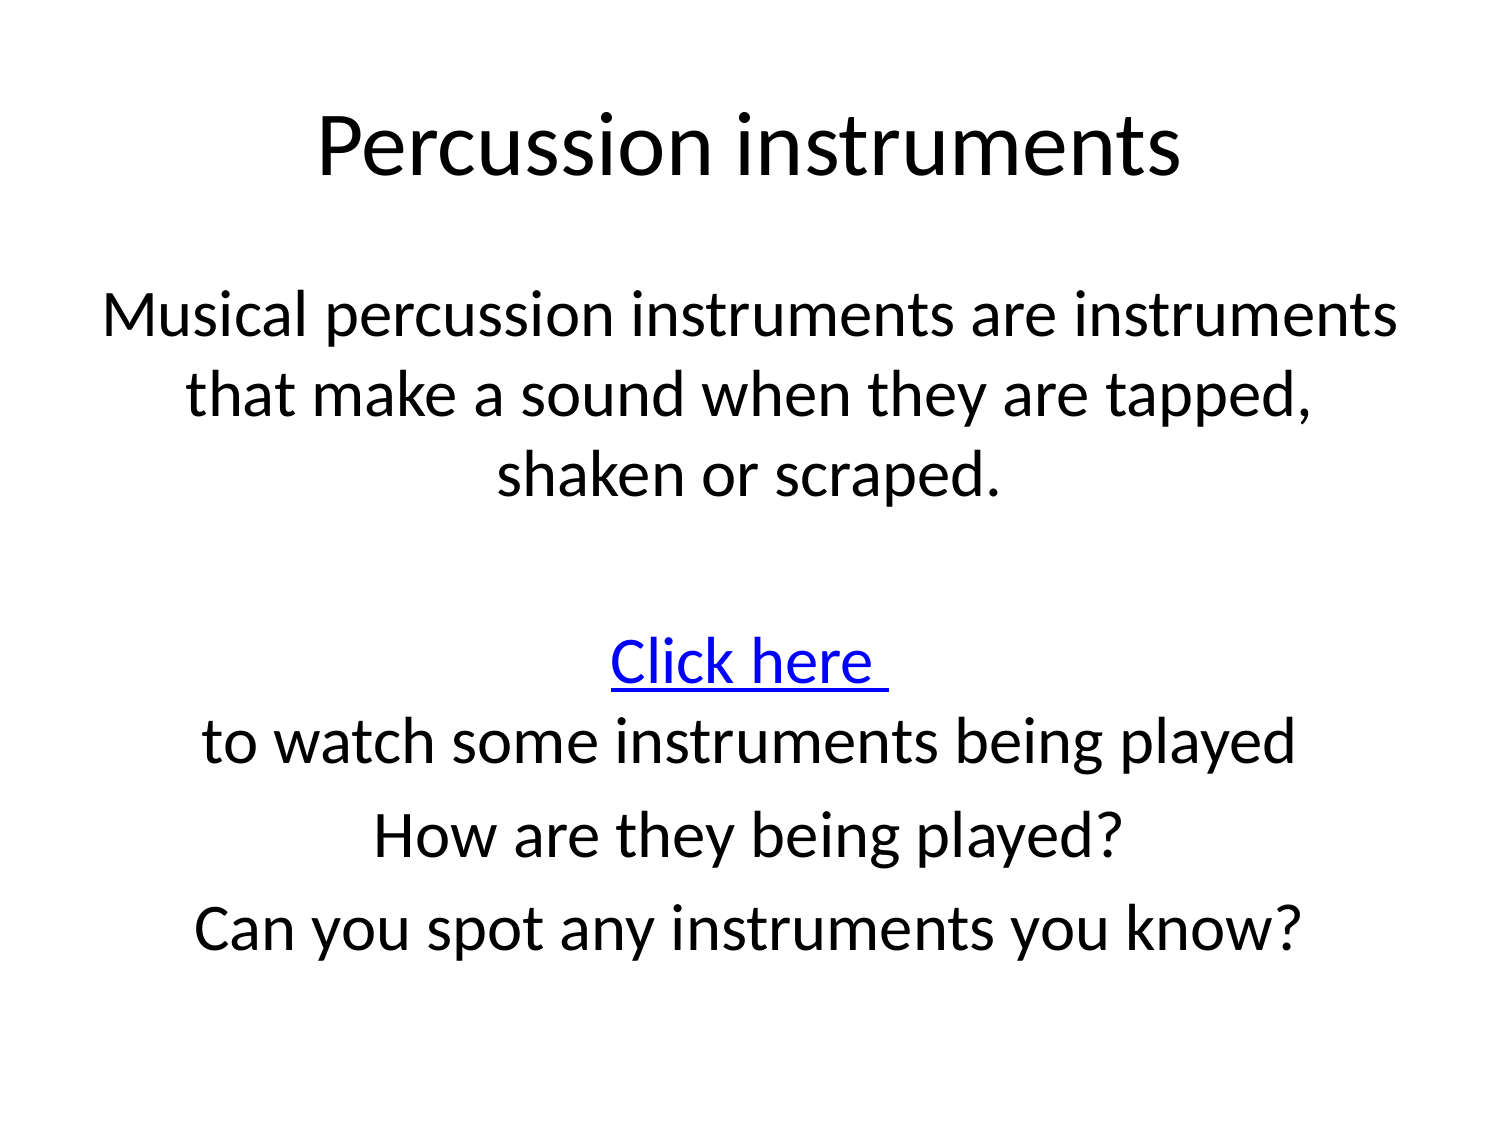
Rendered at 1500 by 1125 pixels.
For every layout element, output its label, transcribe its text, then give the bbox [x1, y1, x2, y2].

title Percussion instruments [75, 45, 1425, 233]
list Musical percussion instruments are instruments that make a sound when they are tapped, shaken or scraped. Click here to watch some instruments being played How are they being played? Can you spot any instruments you know? [75, 262, 1425, 1100]
